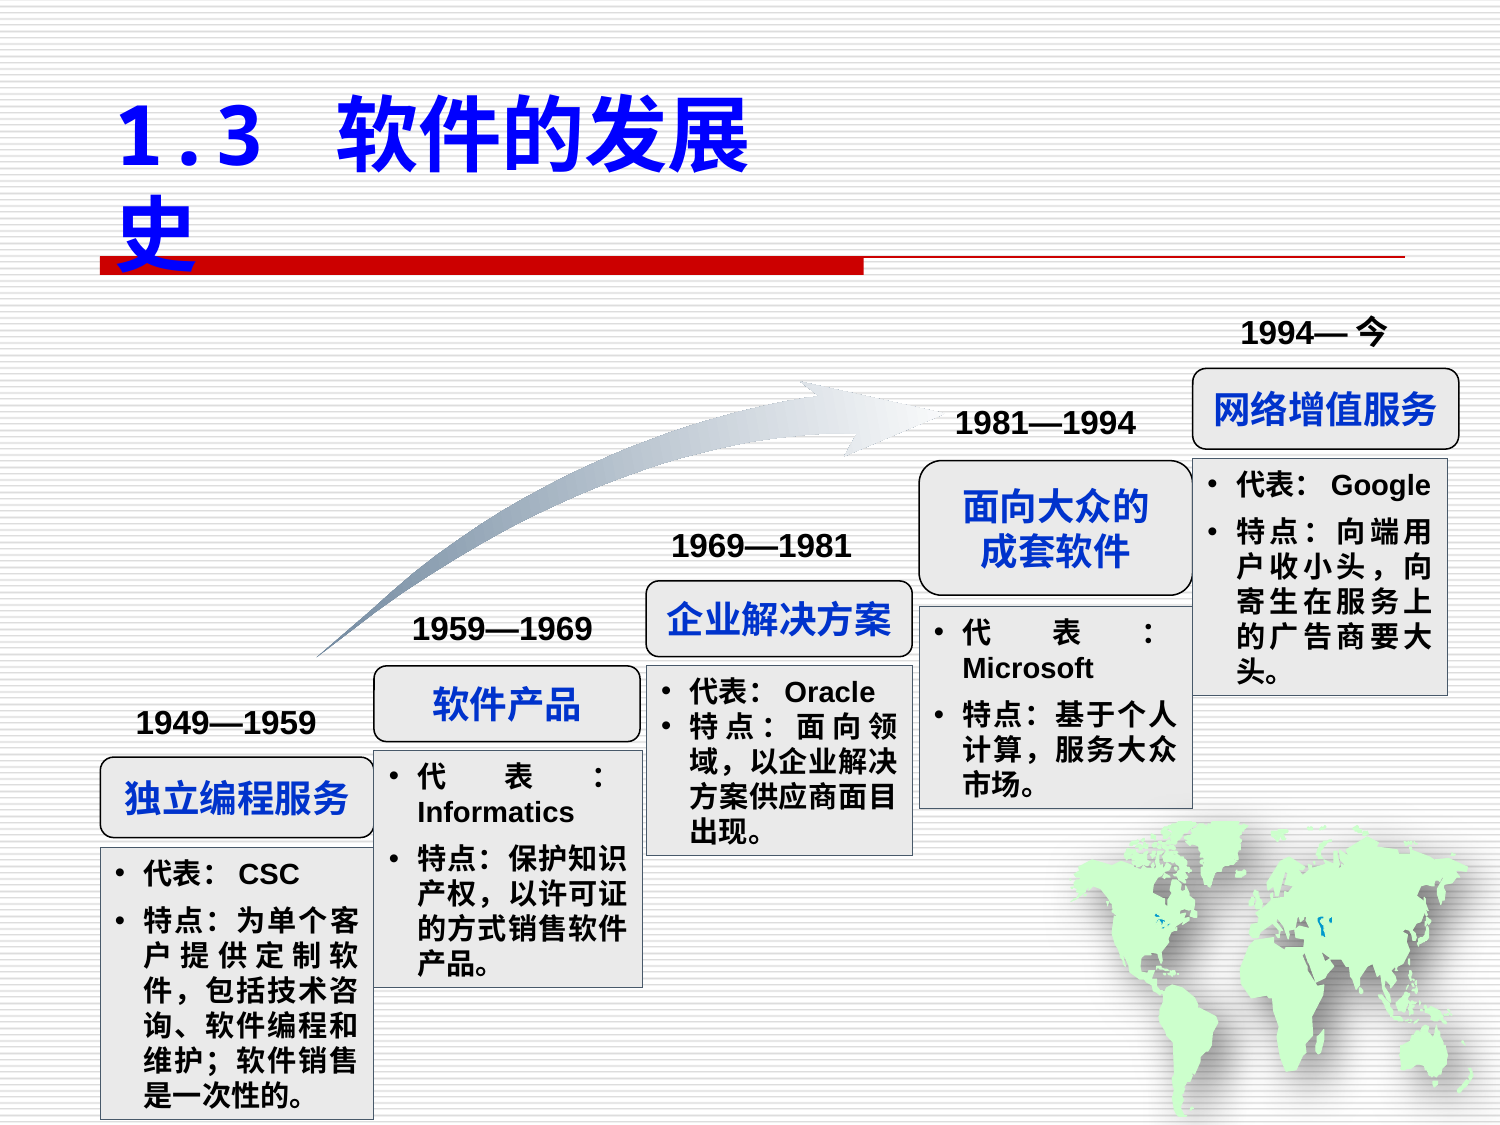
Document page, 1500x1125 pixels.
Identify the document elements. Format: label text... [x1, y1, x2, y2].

picture [0, 0, 1500, 1125]
text_box 1.3 软件的发展史 [100, 75, 839, 290]
text_box 1959—1969 [397, 600, 618, 655]
text_box 面向大众的 成套软件 [919, 460, 1192, 596]
text_box 软件产品 [373, 665, 641, 742]
text_box 企业解决方案 [646, 580, 913, 657]
text_box 1949—1959 [120, 693, 341, 749]
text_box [100, 756, 375, 1109]
text_box 代表：Google 特点：向端用户收小头，向寄生在服务上的广告商要大头。 [1192, 458, 1448, 696]
text_box [316, 381, 940, 658]
text_box 1981—1994 [940, 394, 1161, 449]
text_box 代表：Oracle 特点：面向领域，以企业解决方案供应商面目出现。 [646, 665, 913, 856]
text_box 1994—今 [1225, 304, 1412, 359]
text_box 网络增值服务 [1192, 368, 1459, 450]
text_box 1969—1981 [656, 516, 877, 572]
text_box 代表：Informatics 特点：保护知识产权，以许可证的方式销售软件产品。 [373, 750, 643, 988]
text_box 代表：Microsoft 特点：基于个人计算，服务大众市场。 [919, 606, 1193, 809]
